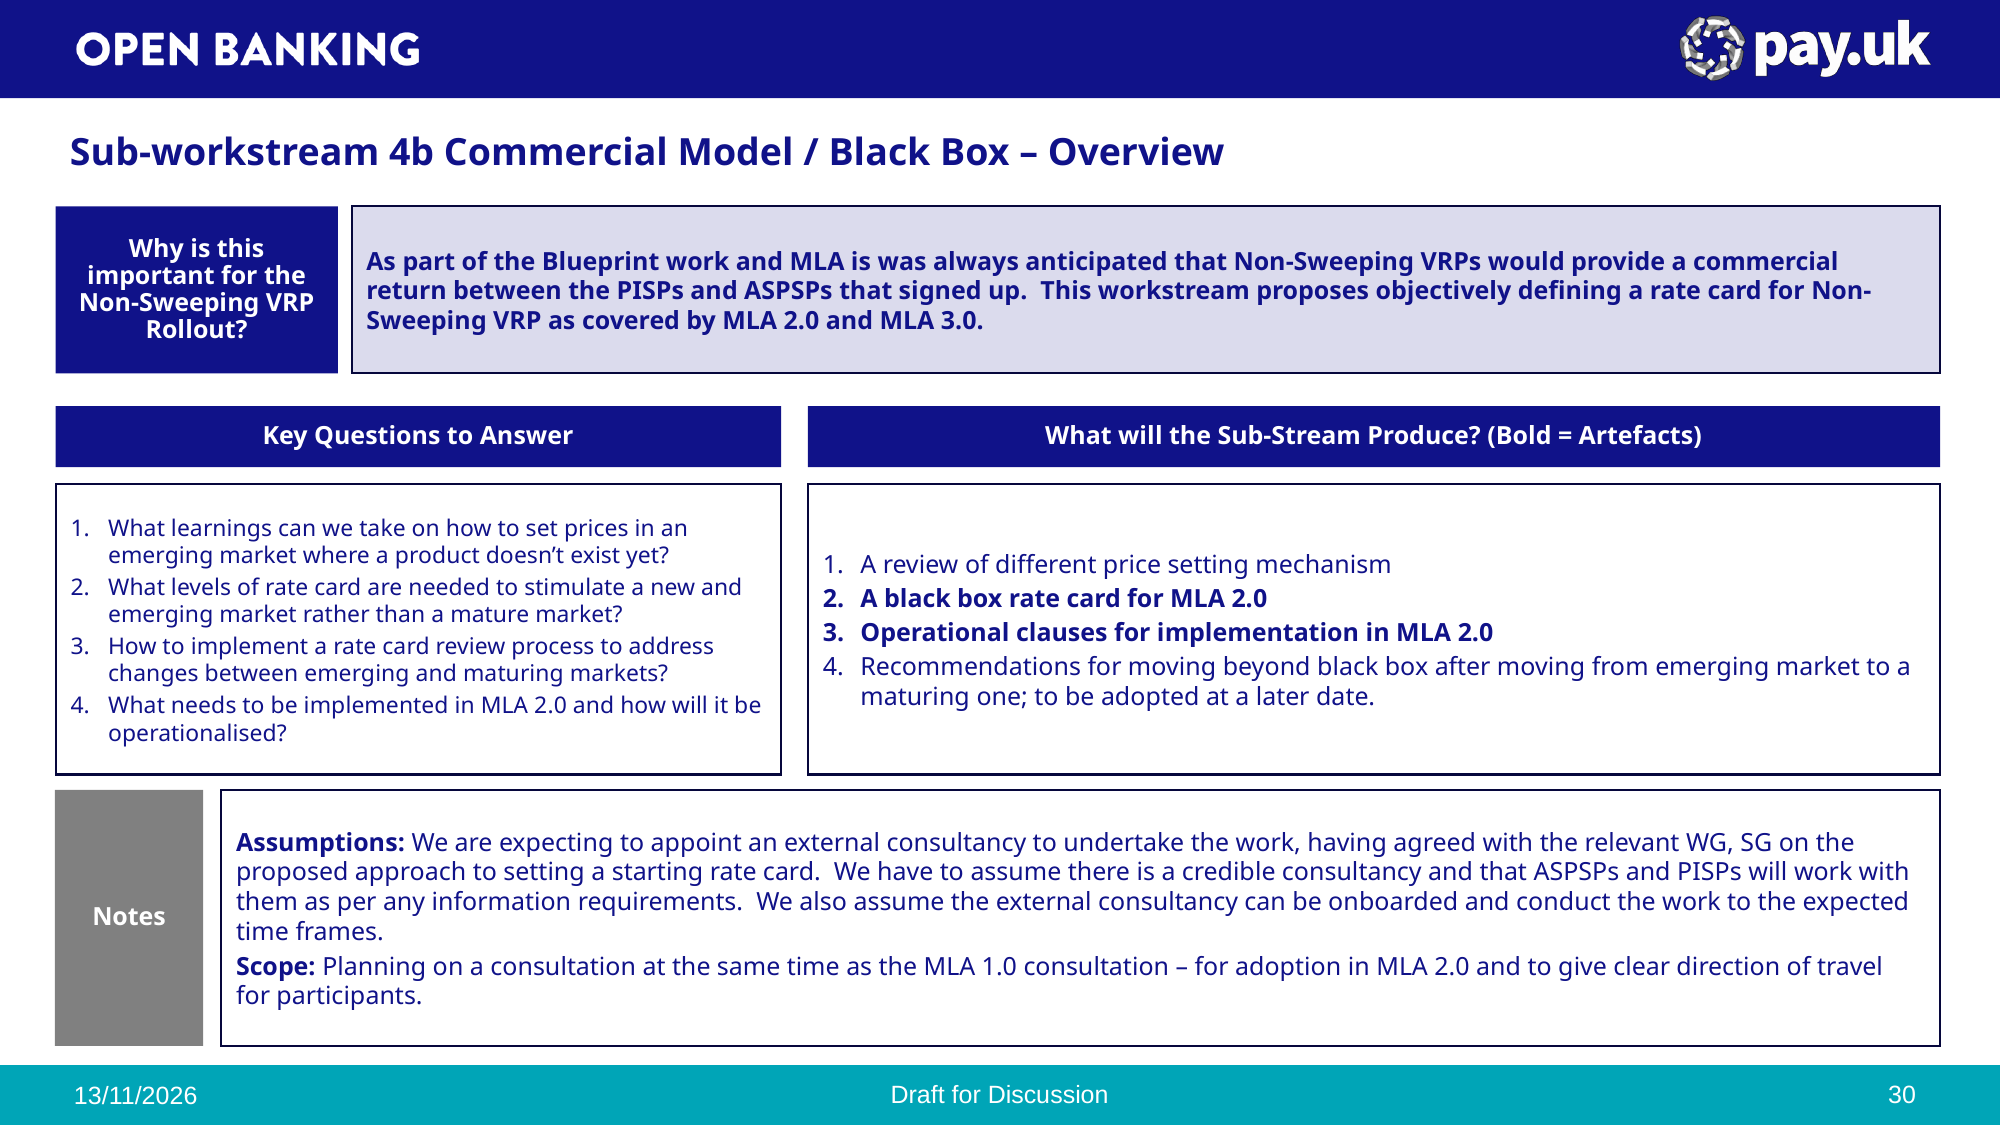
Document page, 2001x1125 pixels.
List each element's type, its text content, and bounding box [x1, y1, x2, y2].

text_box A review of different price setting mechanism A black box rate card for MLA 2.0 Operational clauses for implementation in MLA 2.0 Recommendations for moving beyond black box after moving from emerging market to a maturing one; to be adopted at a later date. [807, 483, 1941, 776]
picture [1670, 1, 1939, 87]
list Why is this important for the Non-Sweeping VRP Rollout? [55, 205, 339, 374]
title Sub-workstream 4b Commercial Model / Black Box – Overview [54, 125, 1629, 207]
text_box As part of the Blueprint work and MLA is was always anticipated that Non-Sweeping VRPs would provide a commercial return between the PISPs and ASPSPs that signed up. This workstream proposes objectively defining a rate card for Non-Sweeping VRP as covered by MLA 2.0 and MLA 3.0. [351, 205, 1941, 374]
text_box Key Questions to Answer [55, 405, 782, 468]
text_box Notes [54, 789, 204, 1047]
slide_number 30 [1412, 1064, 1932, 1124]
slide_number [59, 1065, 509, 1125]
text_box What will the Sub-Stream Produce? (Bold = Artefacts) [807, 405, 1941, 468]
text_box What learnings can we take on how to set prices in an emerging market where a product doesn’t exist yet? What levels of rate card are needed to stimulate a new and emerging market rather than a mature market? How to implement a rate card review process to address changes between emerging and maturing markets? What needs to be implemented in MLA 2.0 and how will it be operationalised? [55, 483, 782, 776]
footer Draft for Discussion [662, 1064, 1338, 1124]
picture [43, 0, 452, 99]
text_box Assumptions: We are expecting to appoint an external consultancy to undertake the work, having agreed with the relevant WG, SG on the proposed approach to setting a starting rate card. We have to assume there is a credible consultancy and that ASPSPs and PISPs will work with them as per any information requirements. We also assume the external consultancy can be onboarded and conduct the work to the expected time frames. Scope: Planning on a consultation at the same time as the MLA 1.0 consultation – for adoption in MLA 2.0 and to give clear direction of travel for participants. [220, 789, 1941, 1047]
